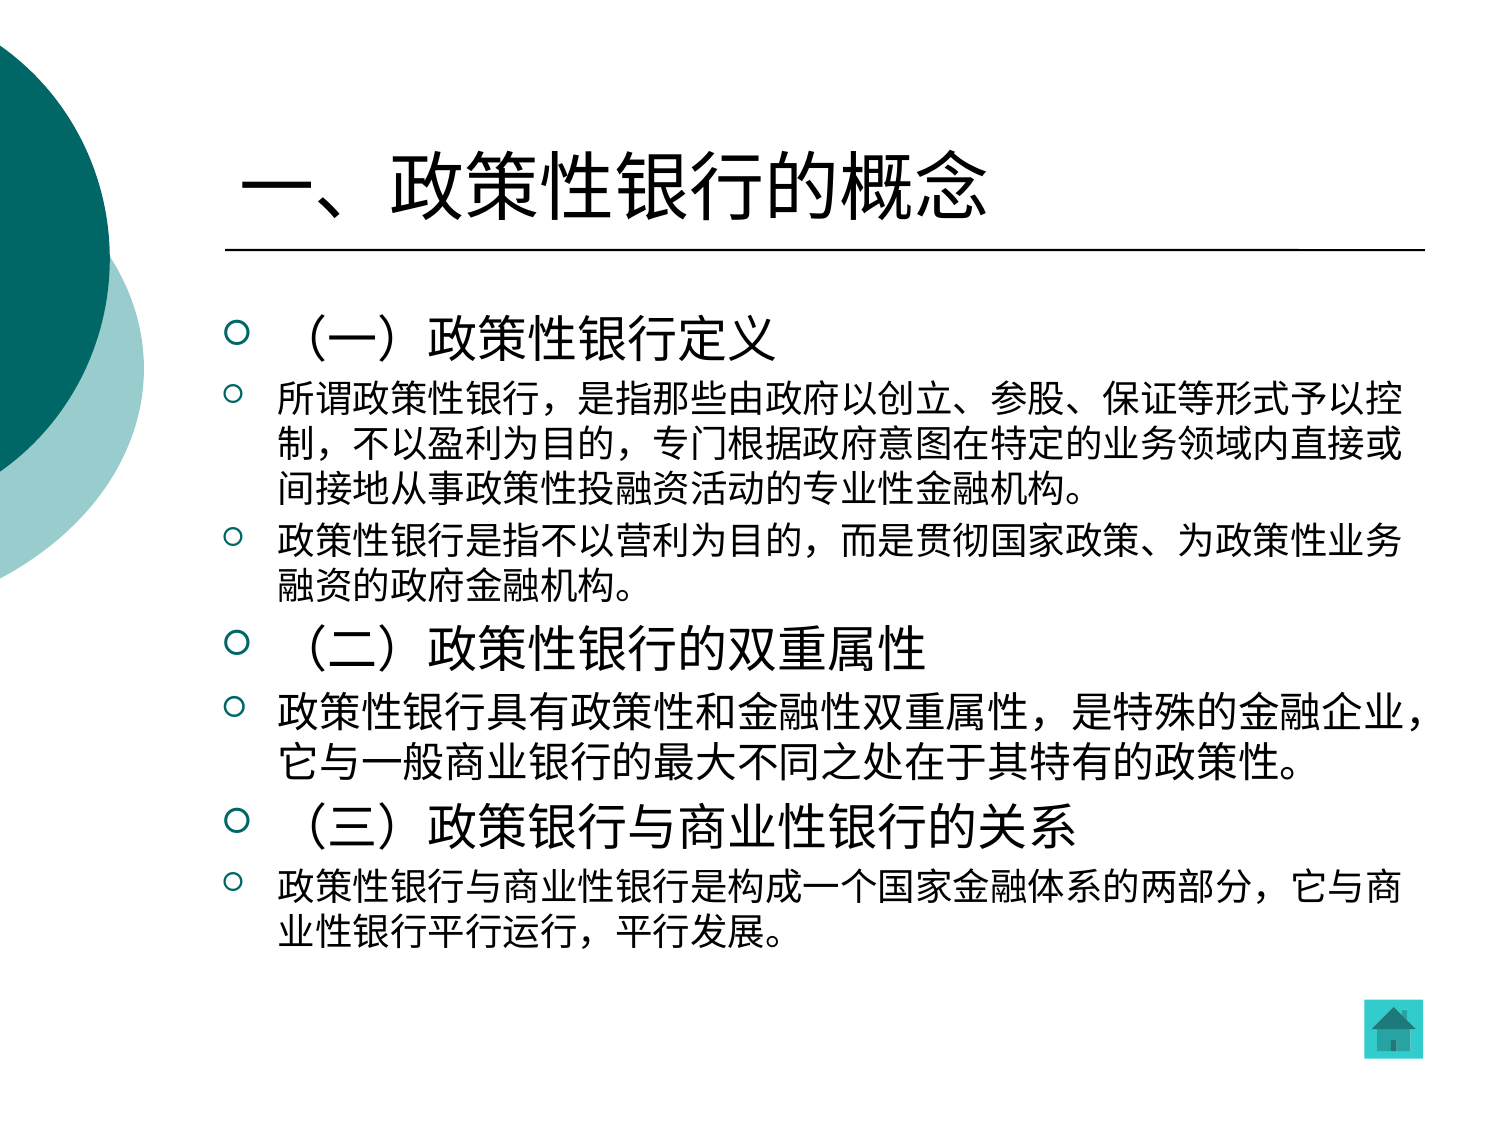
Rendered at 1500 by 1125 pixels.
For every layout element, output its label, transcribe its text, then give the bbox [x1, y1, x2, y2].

text_box [1364, 999, 1424, 1059]
title 一、政策性银行的概念 [224, 49, 1425, 238]
list （一）政策性银行定义 所谓政策性银行，是指那些由政府以创立、参股、保证等形式予以控制，不以盈利为目的，专门根据政府意图在特定的业务领域内直接或间接地从事政策性投融资活动的专业性金融机构。 政策性银行是指不以营利为目的，而是贯彻国家政策、为政策性业务融资的政府金融机构。 （二）政策性银行的双重属性 政策性银行具有政策性和金融性双重属性，是特殊的金融企业，它与一般商业银行的最大不同之处在于其特有的政策性。 （三）政策银行与商业性银行的关系 政策性银行与商业性银行是构成一个国家金融体系的两部分，它与商业性银行平行运行，平行发展。 [206, 299, 1425, 1071]
